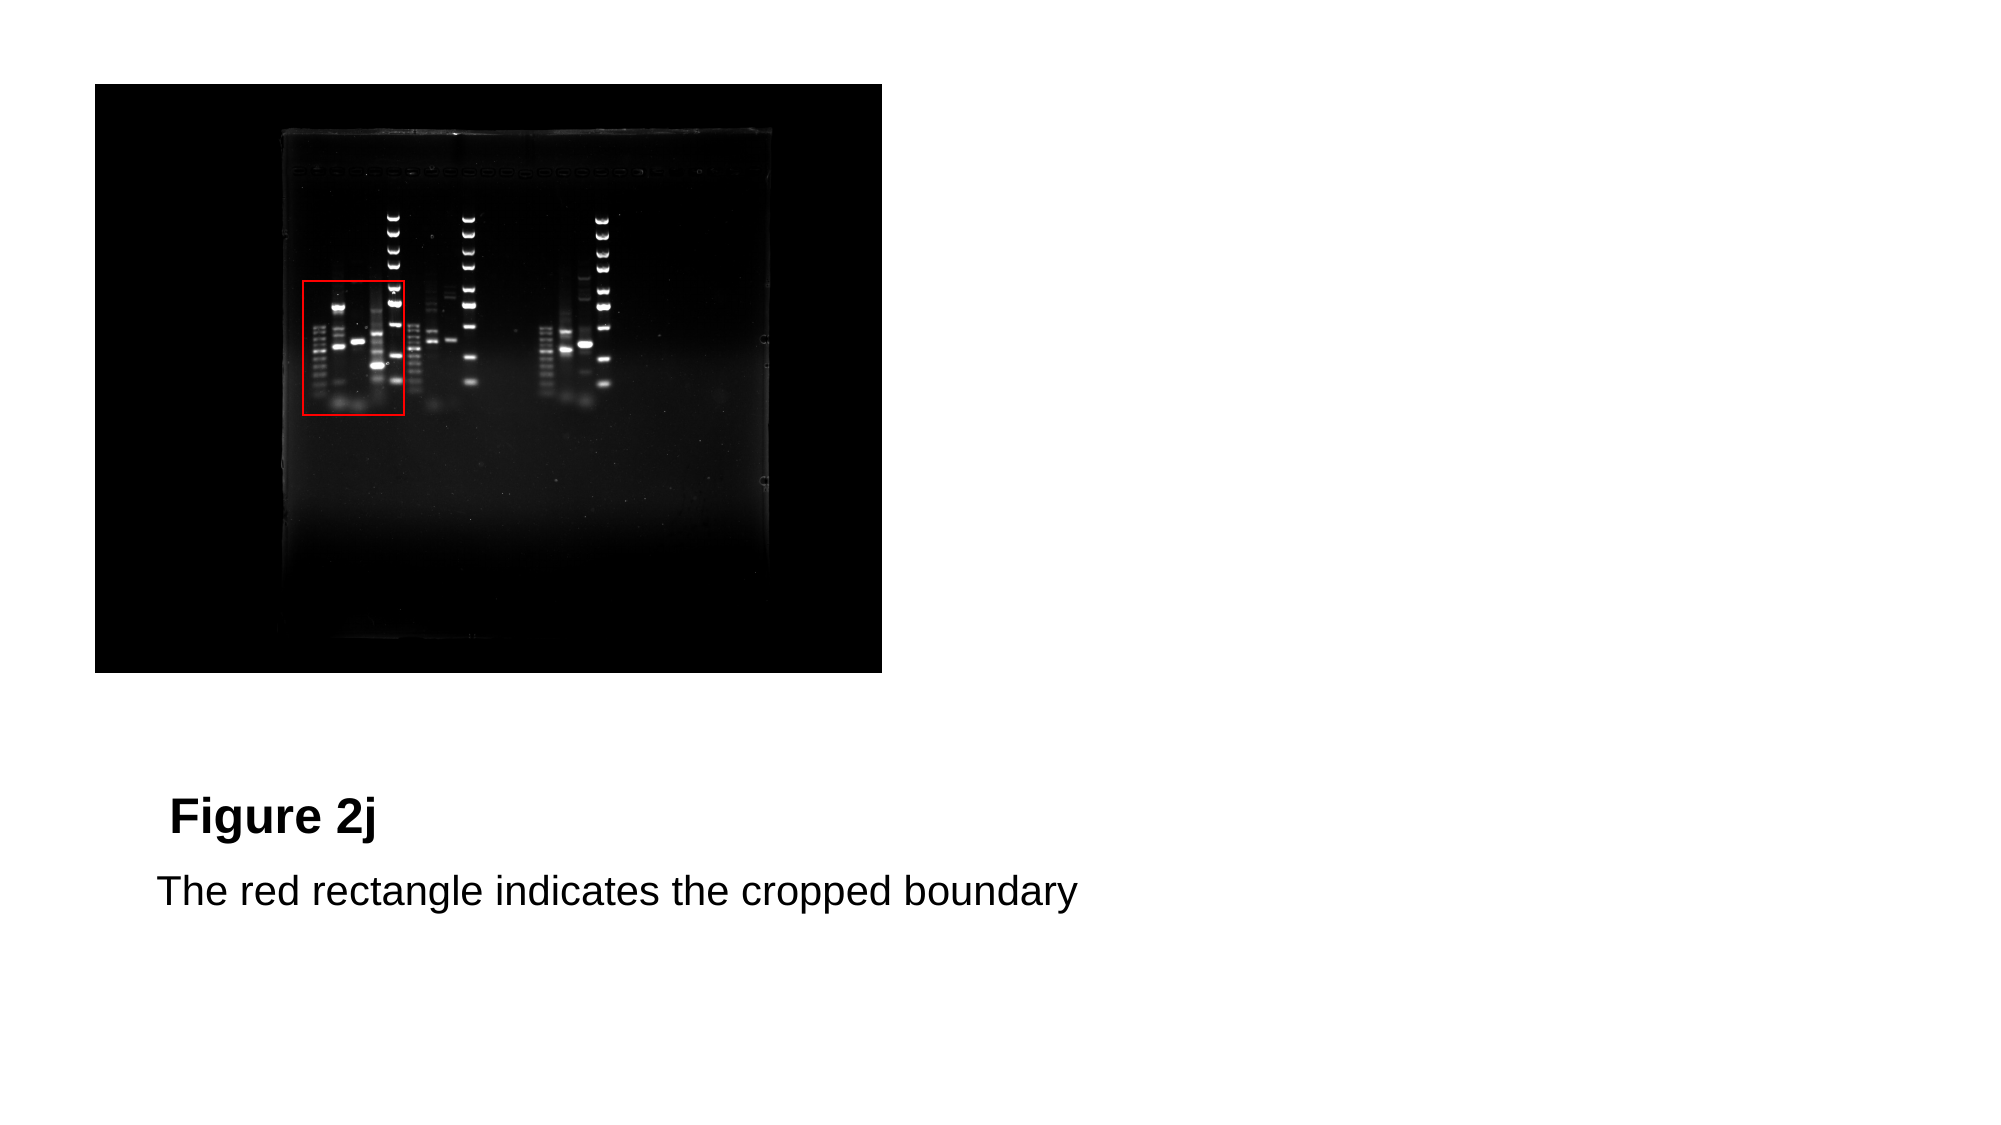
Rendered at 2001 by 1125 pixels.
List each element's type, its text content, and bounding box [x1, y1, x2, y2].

text_box Figure 2j [154, 775, 393, 851]
text_box The red rectangle indicates the cropped boundary [141, 856, 1106, 922]
picture [95, 84, 882, 673]
